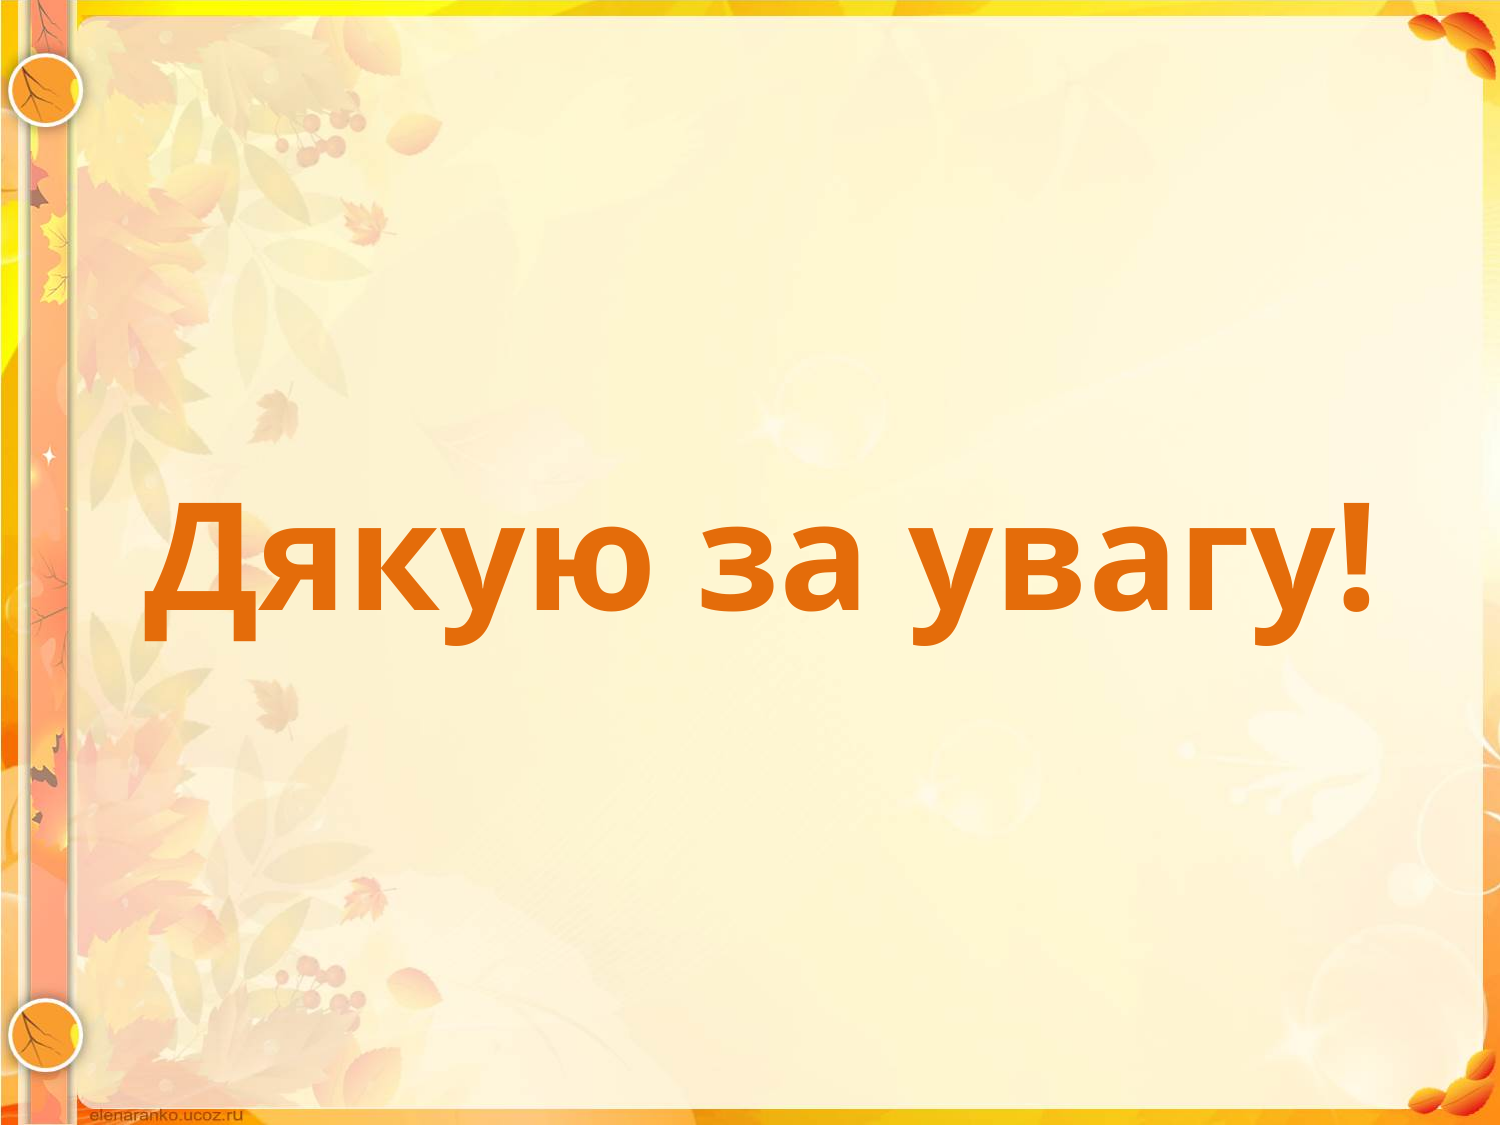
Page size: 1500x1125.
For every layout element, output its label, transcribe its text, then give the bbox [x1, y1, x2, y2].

title Дякую за увагу! [88, 42, 1436, 1059]
picture [0, 0, 1500, 1125]
